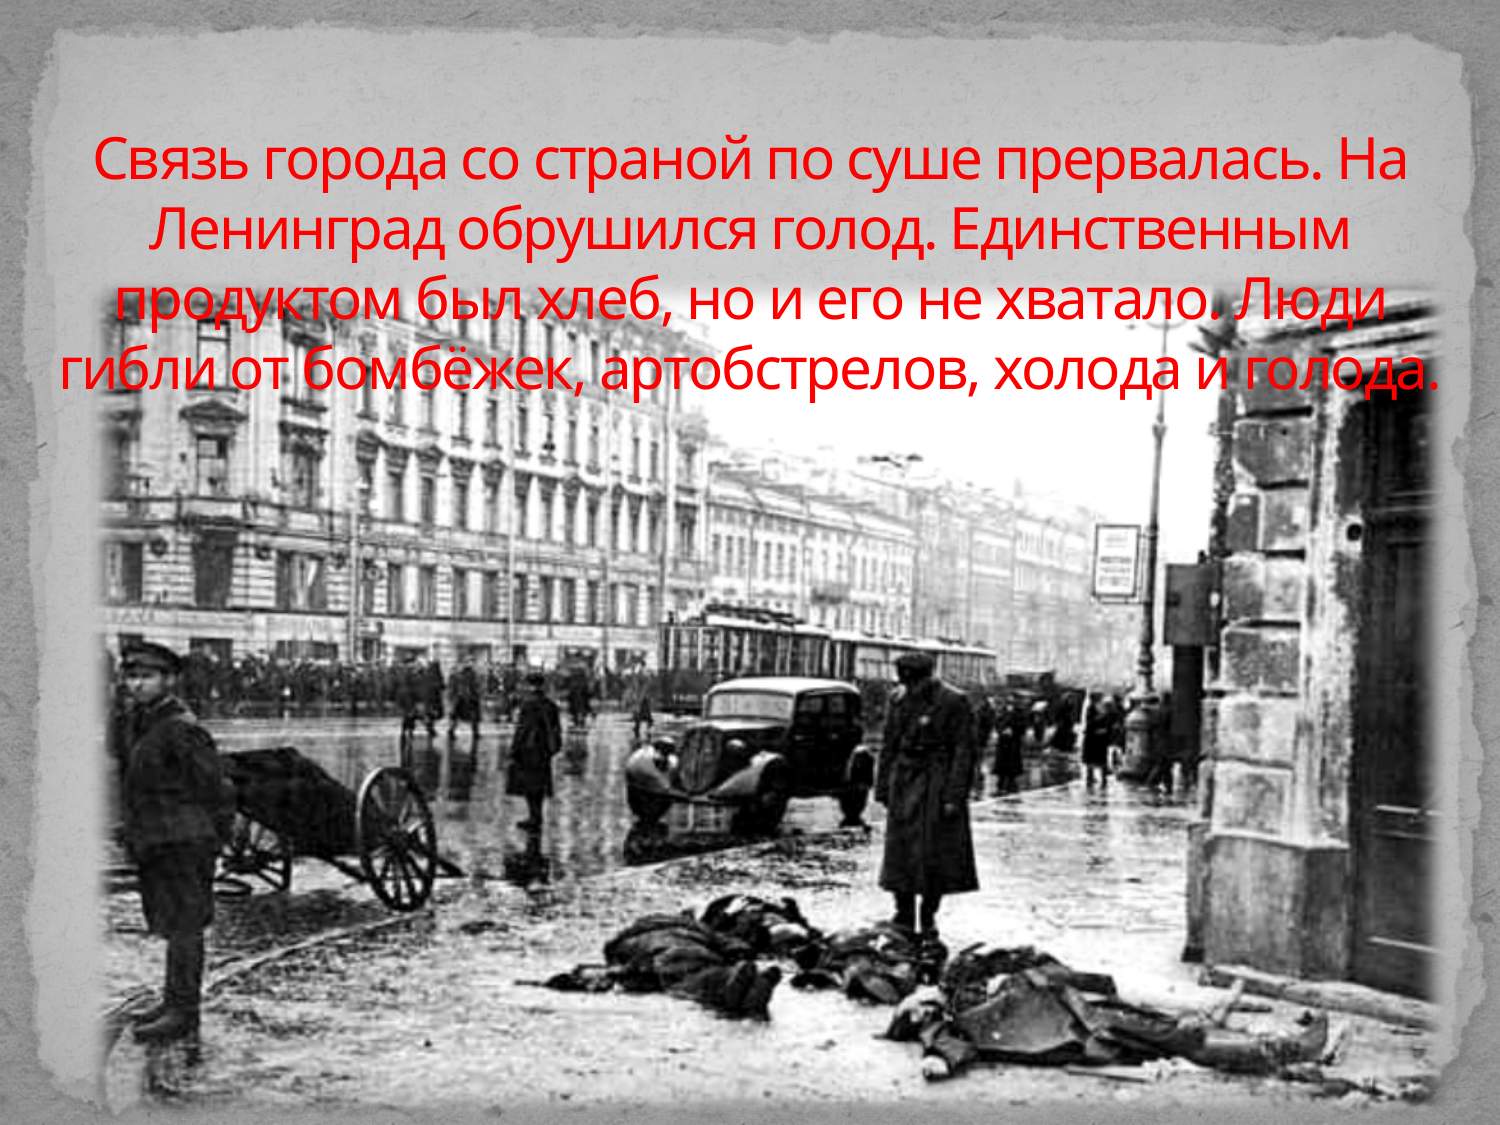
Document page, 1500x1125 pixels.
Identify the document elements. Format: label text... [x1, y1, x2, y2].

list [91, 280, 1449, 1123]
title Связь города со страной по суше прервалась. На Ленинград обрушился голод. Единственным продуктом был хлеб, но и его не хватало. Люди гибли от бомбёжек, артобстрелов, холода и голода. [41, 24, 1459, 409]
